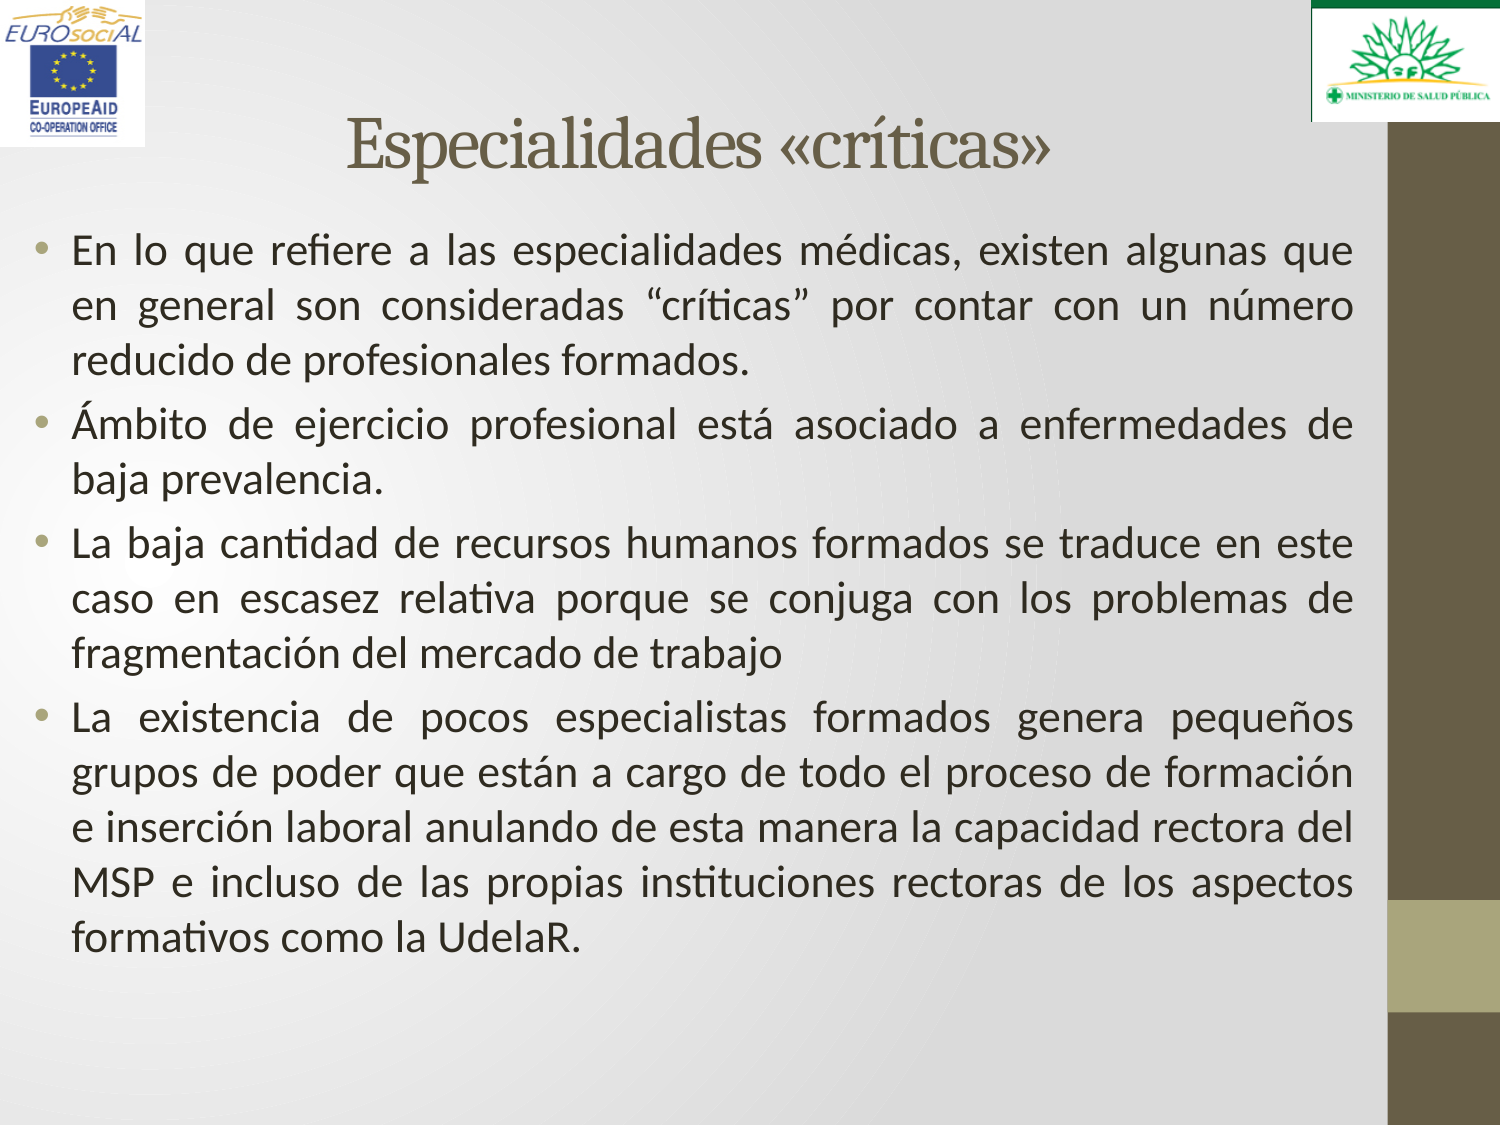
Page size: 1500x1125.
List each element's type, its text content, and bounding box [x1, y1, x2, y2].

picture [1310, 0, 1500, 122]
title Especialidades «críticas» [75, 45, 1325, 212]
picture [0, 0, 146, 148]
list En lo que refiere a las especialidades médicas, existen algunas que en general son consideradas “críticas” por contar con un número reducido de profesionales formados. Ámbito de ejercicio profesional está asociado a enfermedades de baja prevalencia. La baja cantidad de recursos humanos formados se traduce en este caso en escasez relativa porque se conjuga con los problemas de fragmentación del mercado de trabajo La existencia de pocos especialistas formados genera pequeños grupos de poder que están a cargo de todo el proceso de formación e inserción laboral anulando de esta manera la capacidad rectora del MSP e incluso de las propias instituciones rectoras de los aspectos formativos como la UdelaR. [0, 212, 1371, 988]
